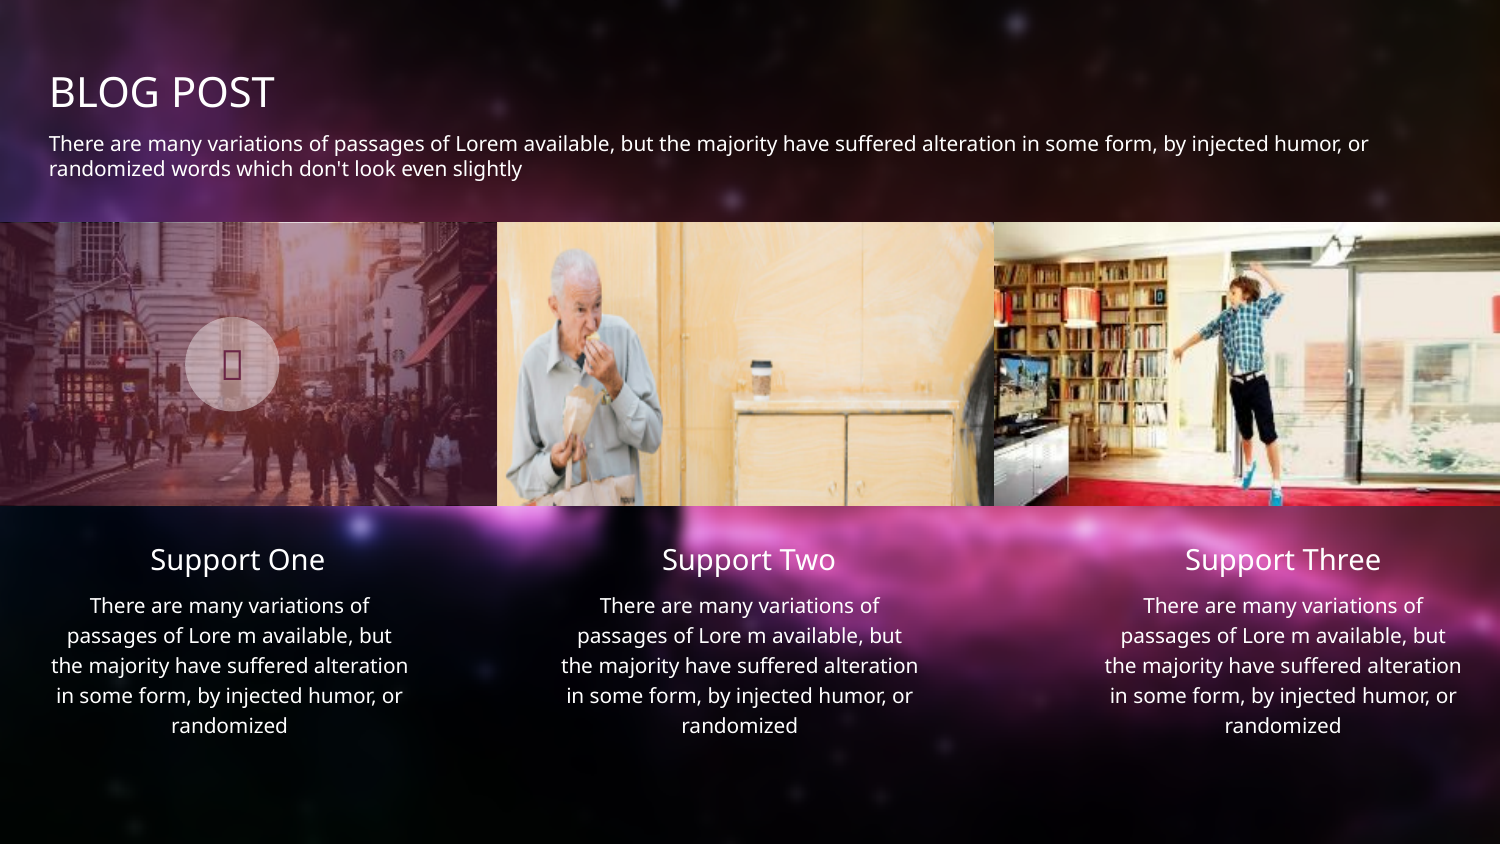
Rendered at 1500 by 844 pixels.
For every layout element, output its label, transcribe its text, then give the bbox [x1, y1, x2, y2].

picture [0, 0, 1500, 221]
text_box BLOG POST [34, 64, 404, 115]
text_box  [183, 314, 282, 414]
text_box [992, 221, 1500, 508]
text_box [1087, 533, 1479, 748]
text_box [0, 221, 499, 508]
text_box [543, 533, 936, 748]
text_box [499, 221, 992, 508]
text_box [33, 533, 426, 748]
picture [0, 508, 1500, 844]
text_box There are many variations of passages of Lorem available, but the majority have suffered alteration in some form, by injected humor, or randomized words which don't look even slightly [34, 123, 1428, 191]
